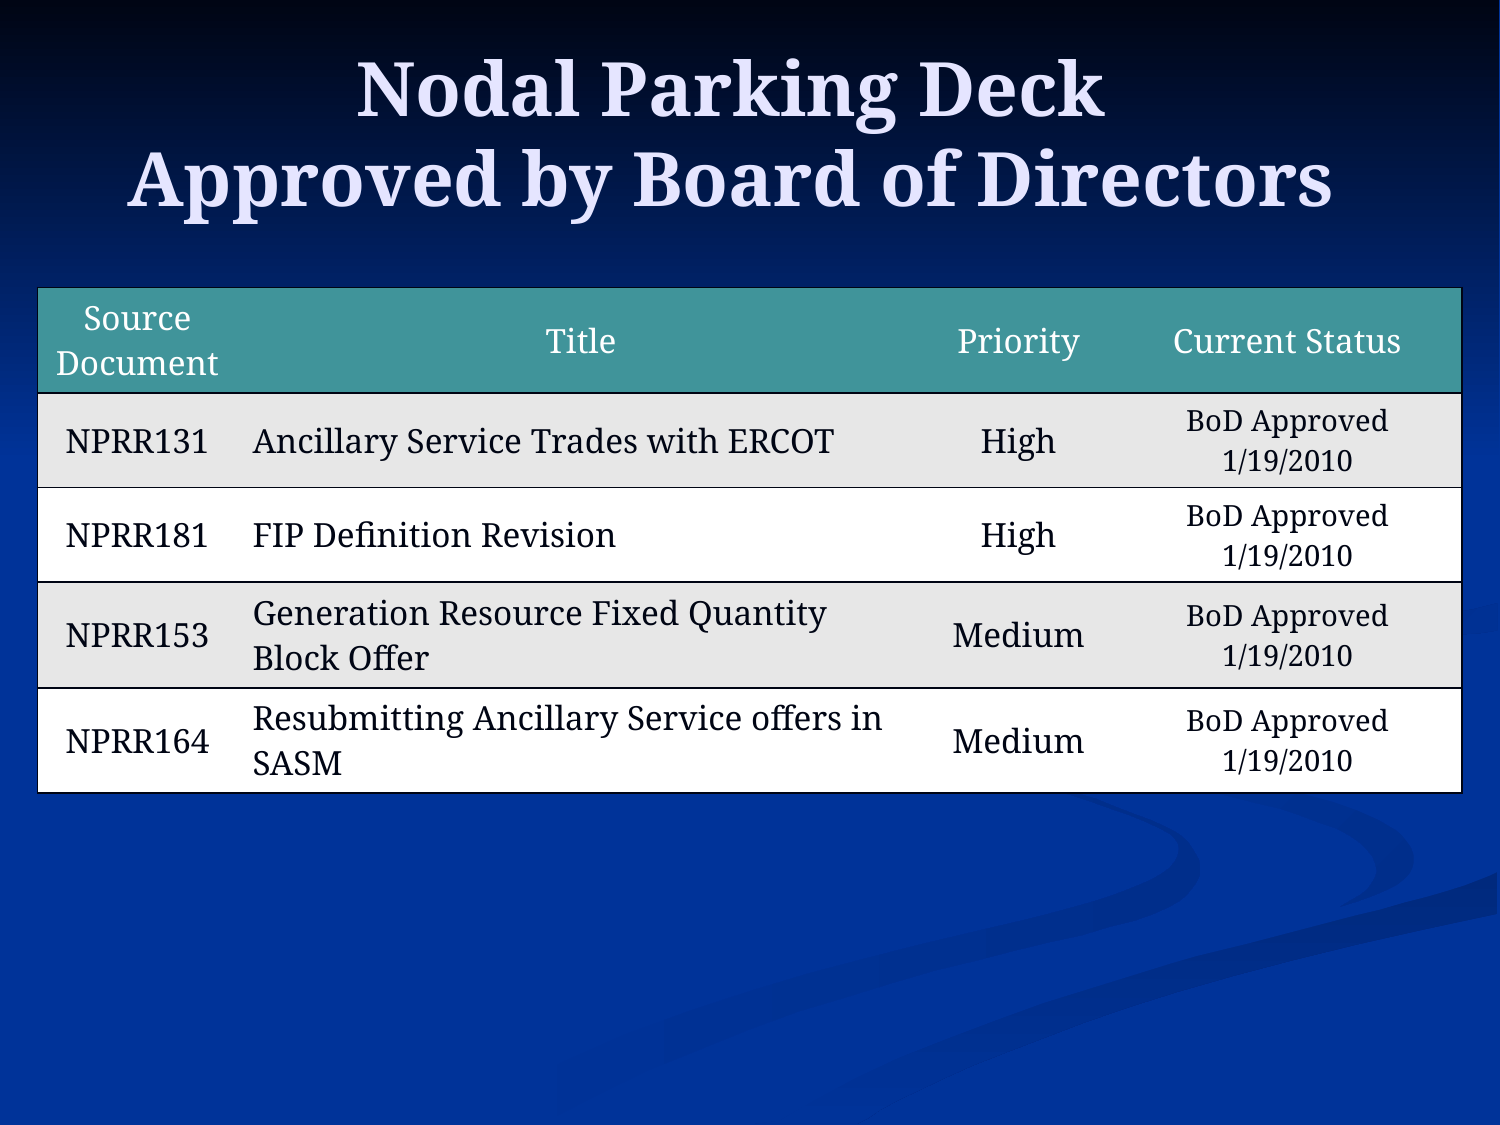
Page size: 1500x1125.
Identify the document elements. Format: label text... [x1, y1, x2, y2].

table_cell High [925, 488, 1112, 581]
title Nodal Parking Deck Approved by Board of Directors [24, 74, 1438, 188]
table_header Priority [925, 288, 1112, 392]
table_cell Medium [925, 583, 1112, 687]
table_cell BoD Approved 1/19/2010 [1112, 394, 1461, 487]
table_cell Ancillary Service Trades with ERCOT [237, 394, 925, 487]
table_header Source Document [38, 288, 237, 392]
table_header Current Status [1112, 288, 1461, 392]
table_cell High [925, 394, 1112, 487]
table_cell BoD Approved 1/19/2010 [1112, 488, 1461, 581]
table_cell Resubmitting Ancillary Service offers in SASM [237, 689, 925, 792]
table_cell FIP Definition Revision [237, 488, 925, 581]
table_cell Generation Resource Fixed Quantity Block Offer [237, 583, 925, 687]
table_cell NPRR181 [38, 488, 237, 581]
table_cell NPRR164 [38, 689, 237, 792]
table_cell Medium [925, 689, 1112, 792]
table_cell NPRR153 [38, 583, 237, 687]
table_cell BoD Approved 1/19/2010 [1112, 583, 1461, 687]
table_header Title [237, 288, 925, 392]
table_cell BoD Approved 1/19/2010 [1112, 689, 1461, 792]
table_cell NPRR131 [38, 394, 237, 487]
